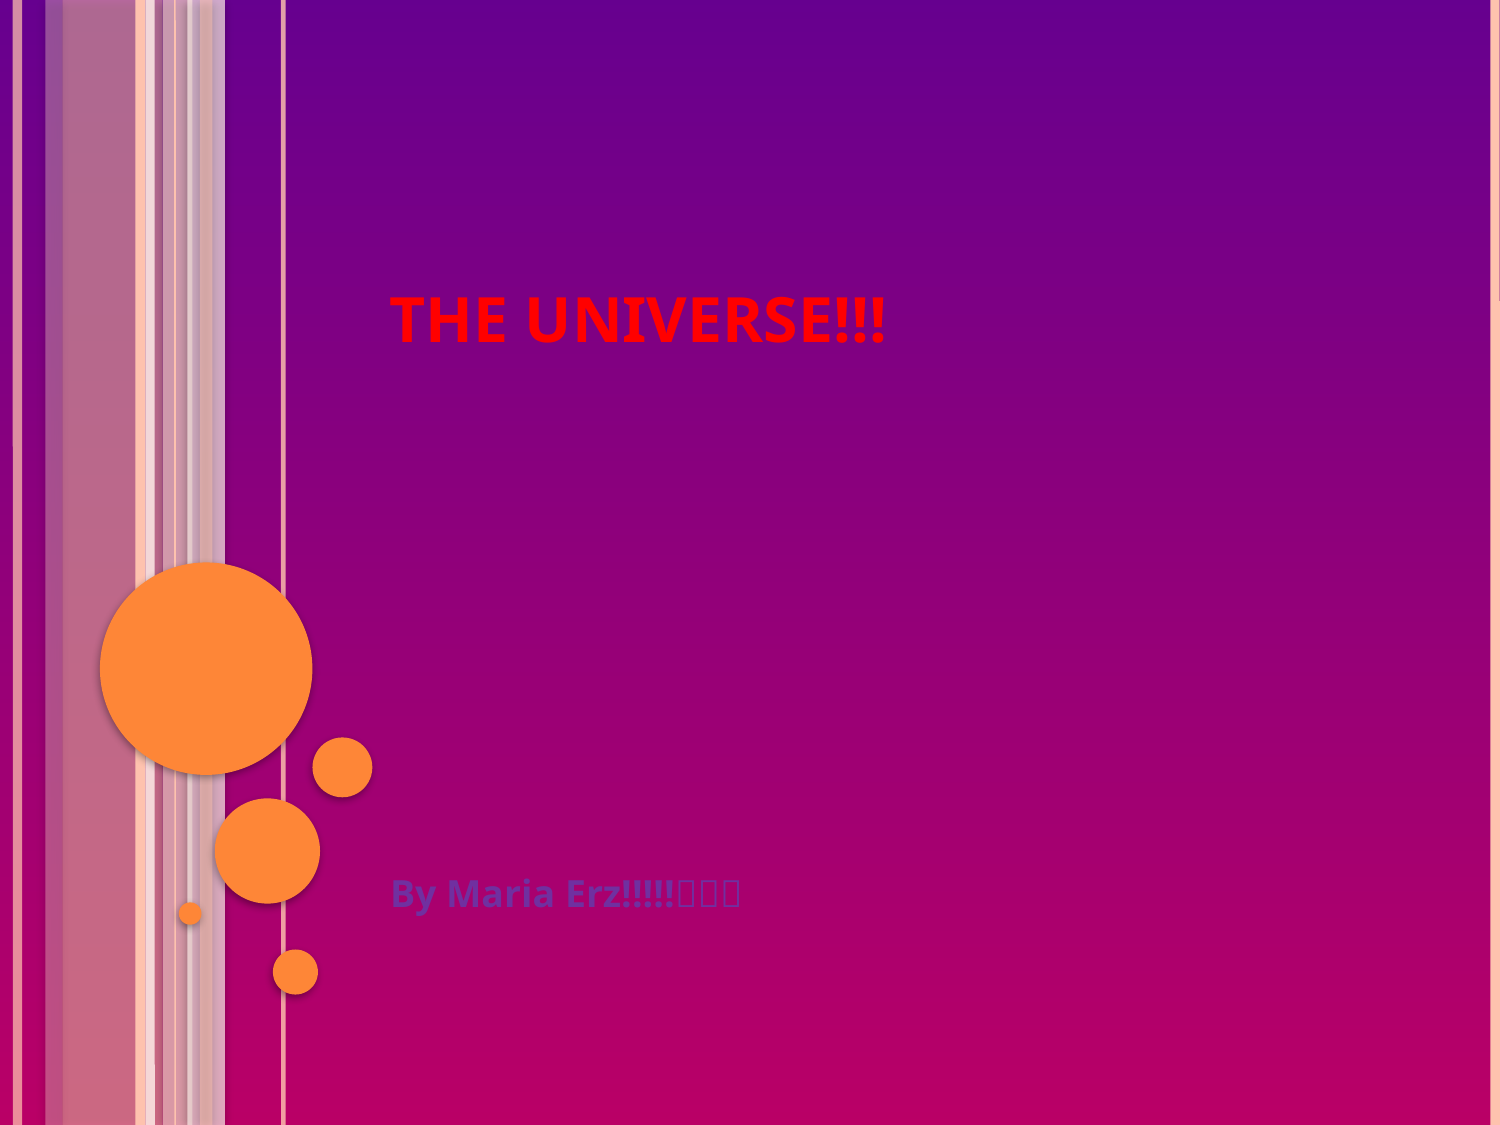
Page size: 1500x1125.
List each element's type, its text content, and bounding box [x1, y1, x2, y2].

title THE UNIVERSE!!! [375, 149, 1388, 363]
subtitle By Maria Erz!!!!! [374, 862, 1388, 1047]
